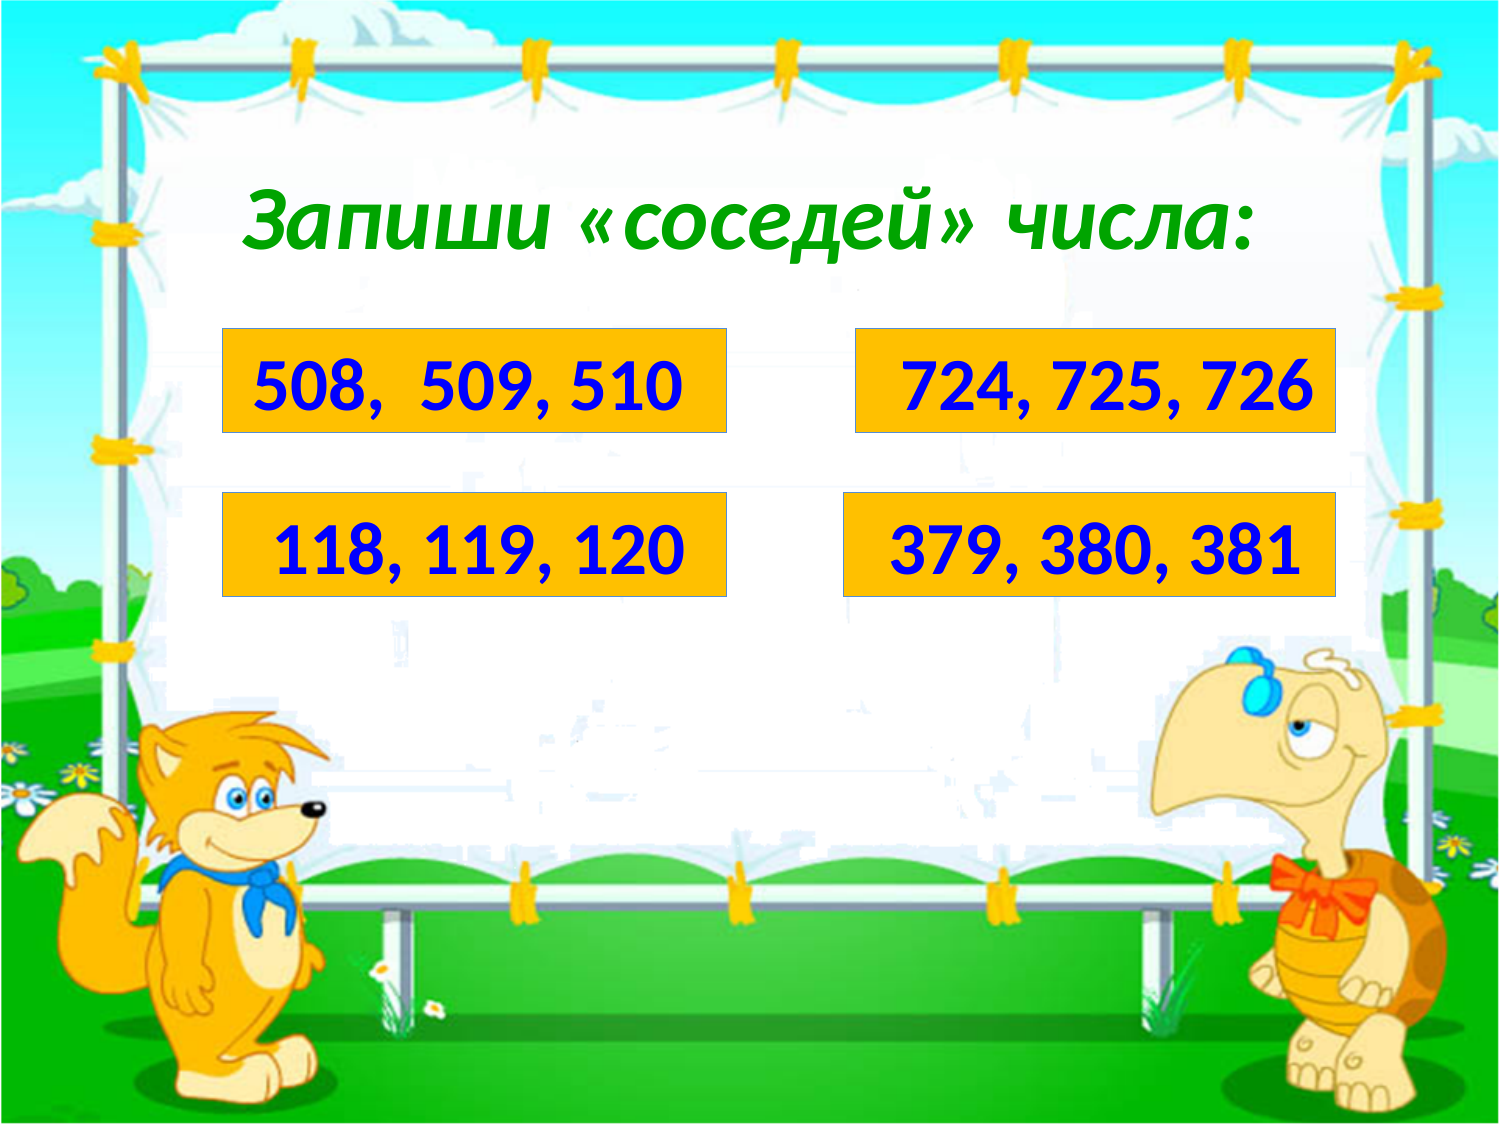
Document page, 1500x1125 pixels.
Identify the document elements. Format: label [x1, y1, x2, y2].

list [0, 0, 1500, 1125]
